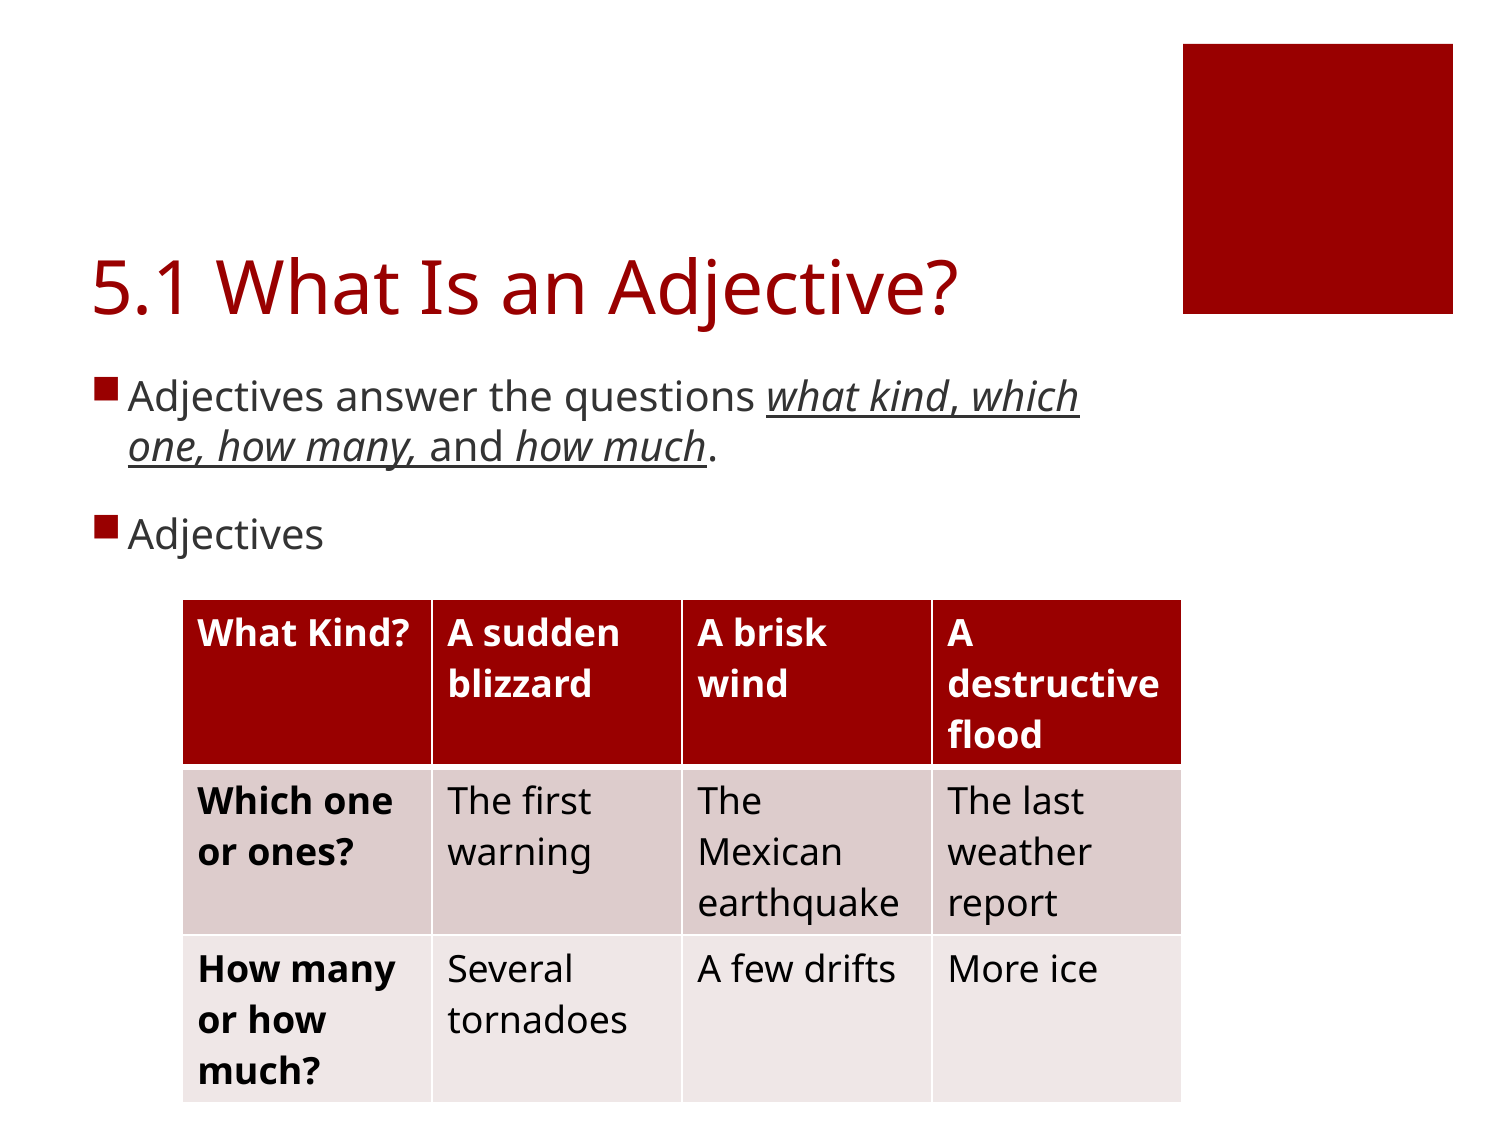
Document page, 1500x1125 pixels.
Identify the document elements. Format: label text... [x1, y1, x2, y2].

table_header A destructive flood [933, 600, 1181, 764]
table_cell The Mexican earthquake [683, 770, 931, 934]
table_cell More ice [933, 936, 1181, 1102]
table_header A sudden blizzard [433, 600, 681, 764]
table_cell How many or how much? [183, 936, 431, 1102]
title 5.1 What Is an Adjective? [75, 149, 1143, 338]
table_cell Which one or ones? [183, 770, 431, 934]
list Adjectives answer the questions what kind, which one, how many, and how much. Adjectives [75, 362, 1143, 1005]
table_cell The first warning [433, 770, 681, 934]
table_header What Kind? [183, 600, 431, 764]
table_cell A few drifts [683, 936, 931, 1102]
table_cell Several tornadoes [433, 936, 681, 1102]
table_header A brisk wind [683, 600, 931, 764]
table_cell The last weather report [933, 770, 1181, 934]
